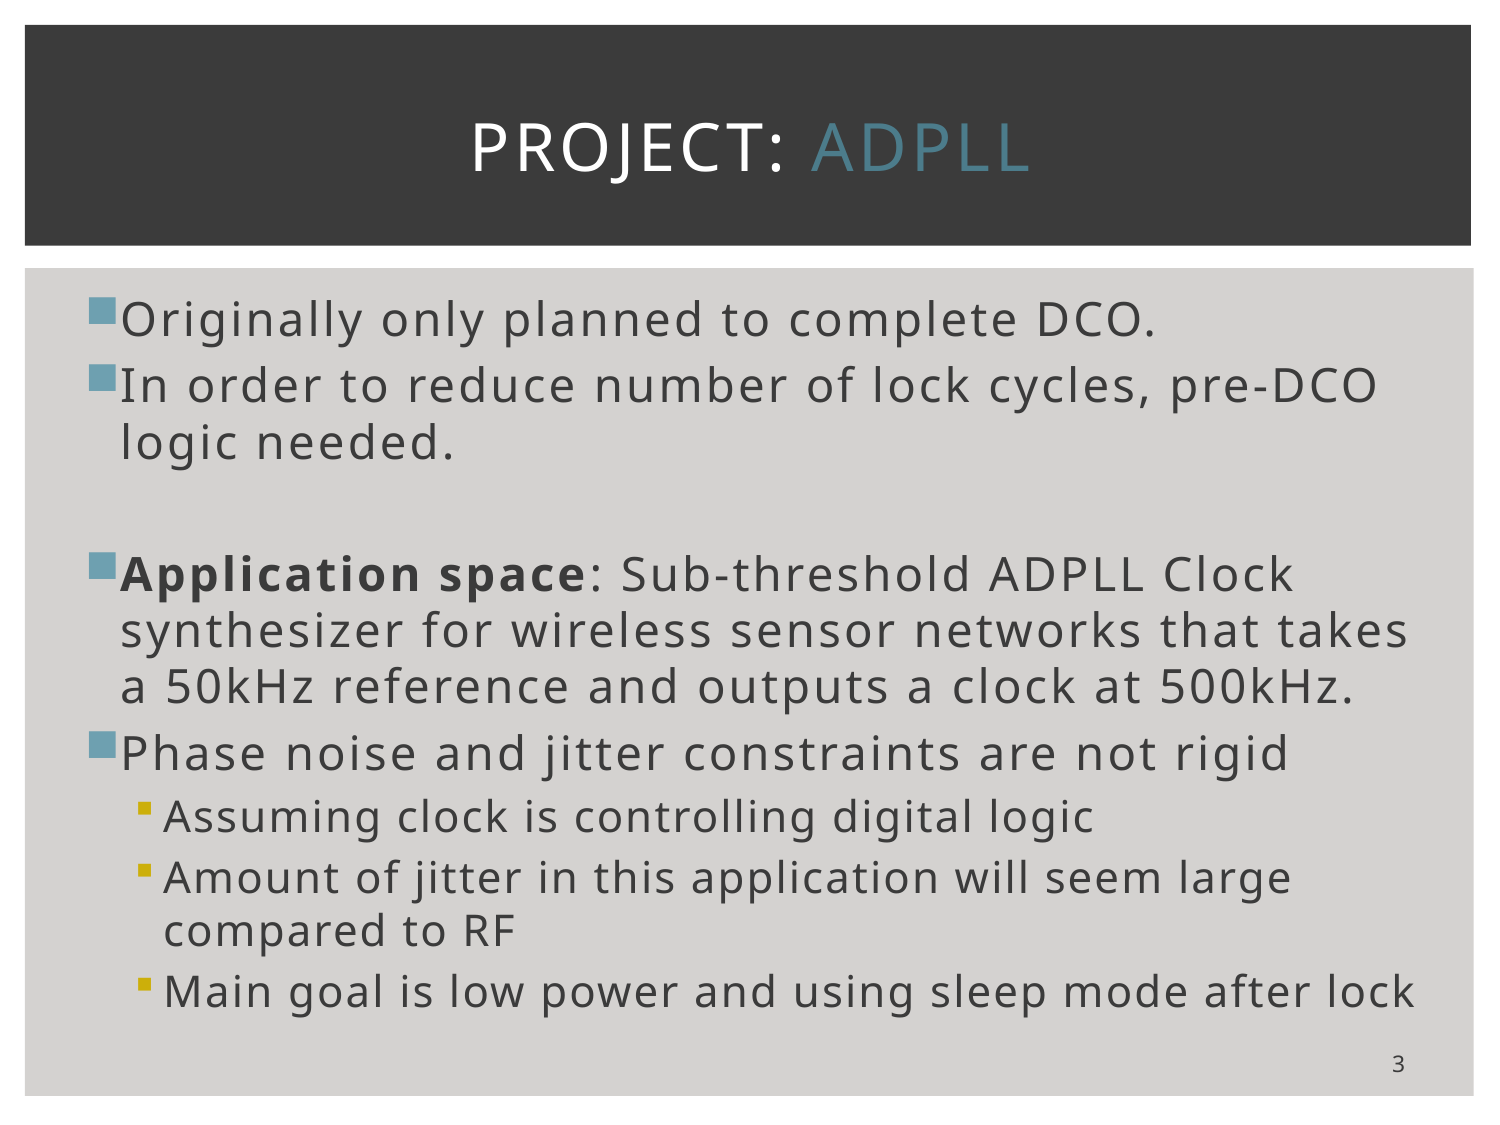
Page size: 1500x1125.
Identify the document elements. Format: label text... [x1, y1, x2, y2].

slide_number 3 [1349, 1041, 1448, 1089]
title PROJECT: ADPLL [62, 58, 1438, 232]
list Originally only planned to complete DCO. In order to reduce number of lock cycles, pre-DCO logic needed. Application space: Sub-threshold ADPLL Clock synthesizer for wireless sensor networks that takes a 50kHz reference and outputs a clock at 500kHz. Phase noise and jitter constraints are not rigid Assuming clock is controlling digital logic Amount of jitter in this application will seem large compared to RF Main goal is low power and using sleep mode after lock [62, 281, 1442, 1038]
